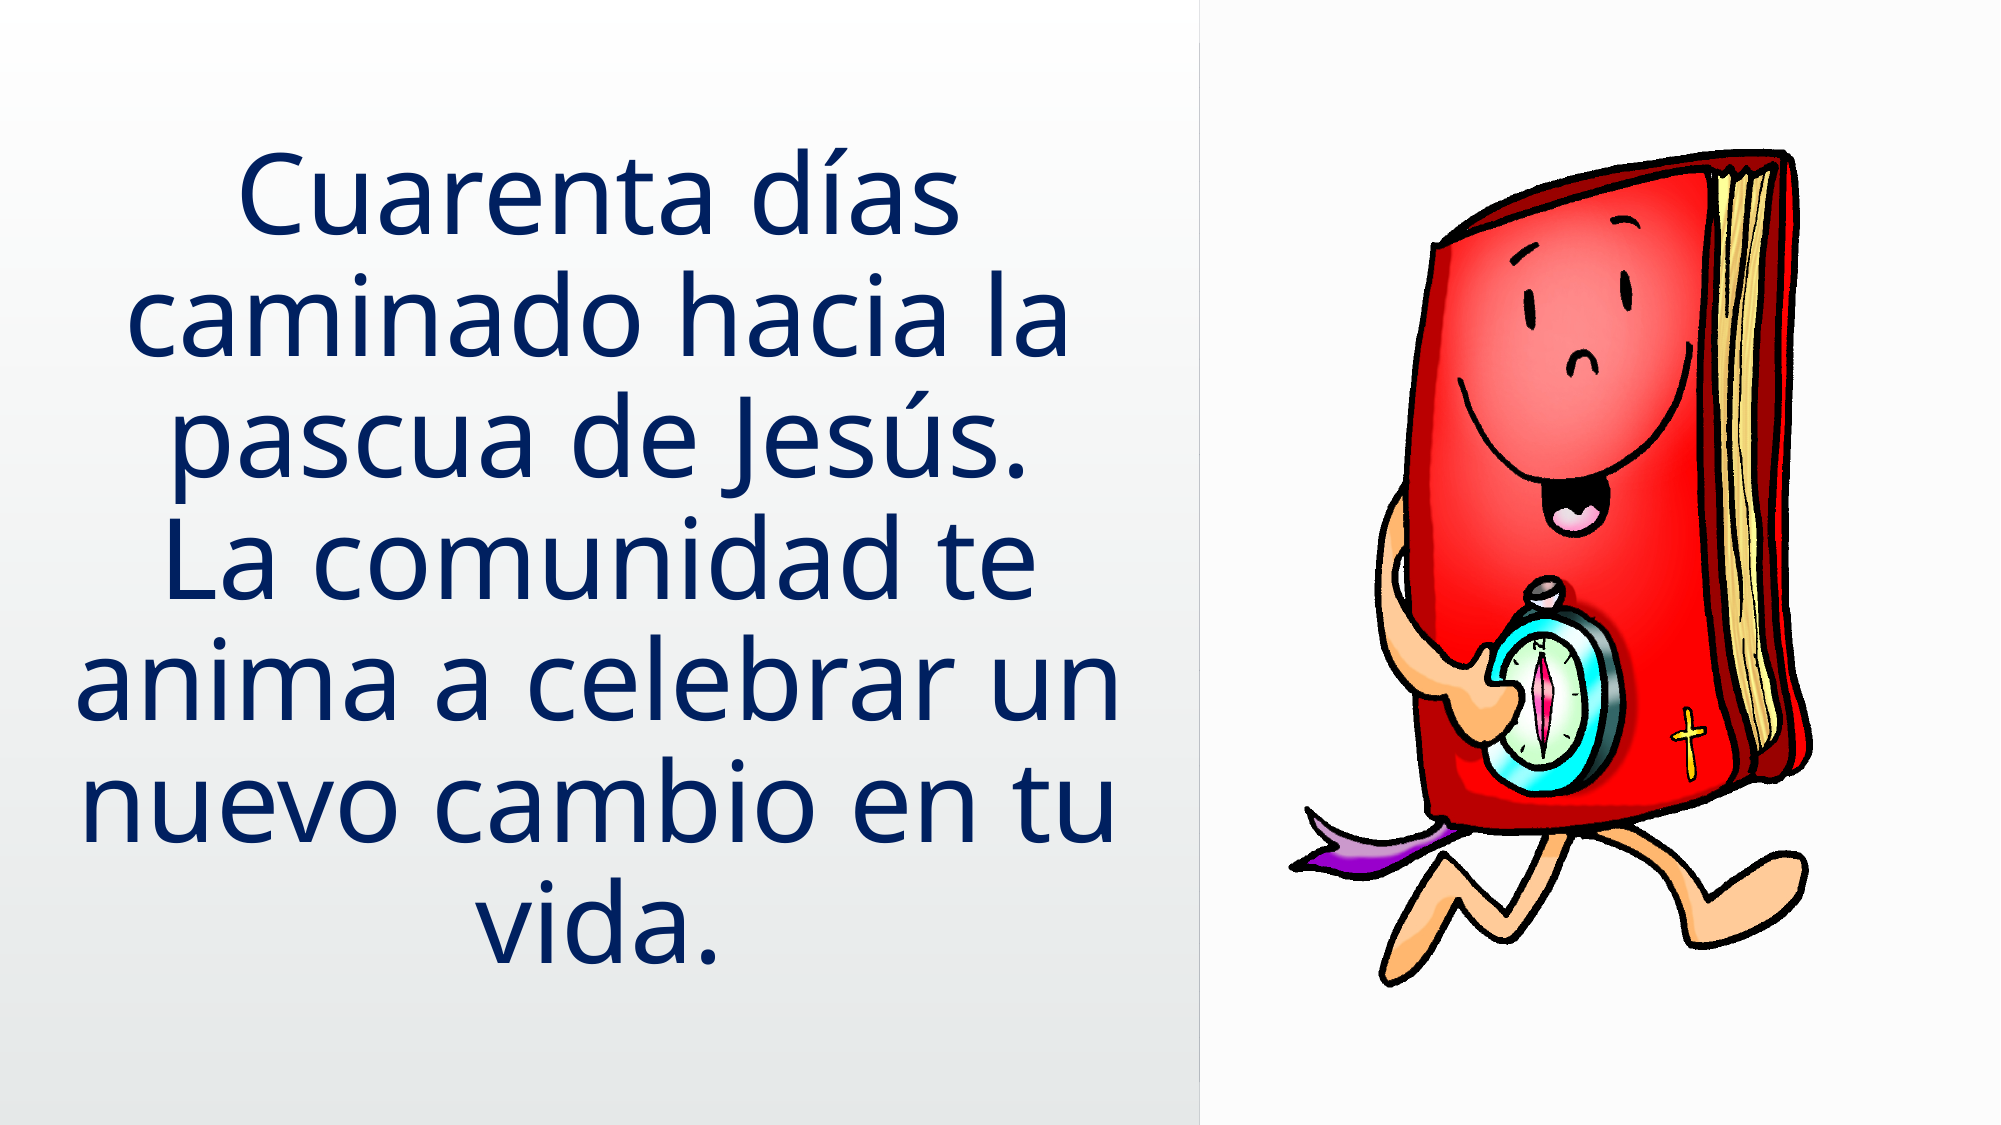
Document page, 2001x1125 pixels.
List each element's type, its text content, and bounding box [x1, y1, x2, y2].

picture [1200, 0, 2000, 1125]
title Cuarenta días caminado hacia la pascua de Jesús. La comunidad te anima a celebrar un nuevo cambio en tu vida. [0, 0, 1200, 1125]
